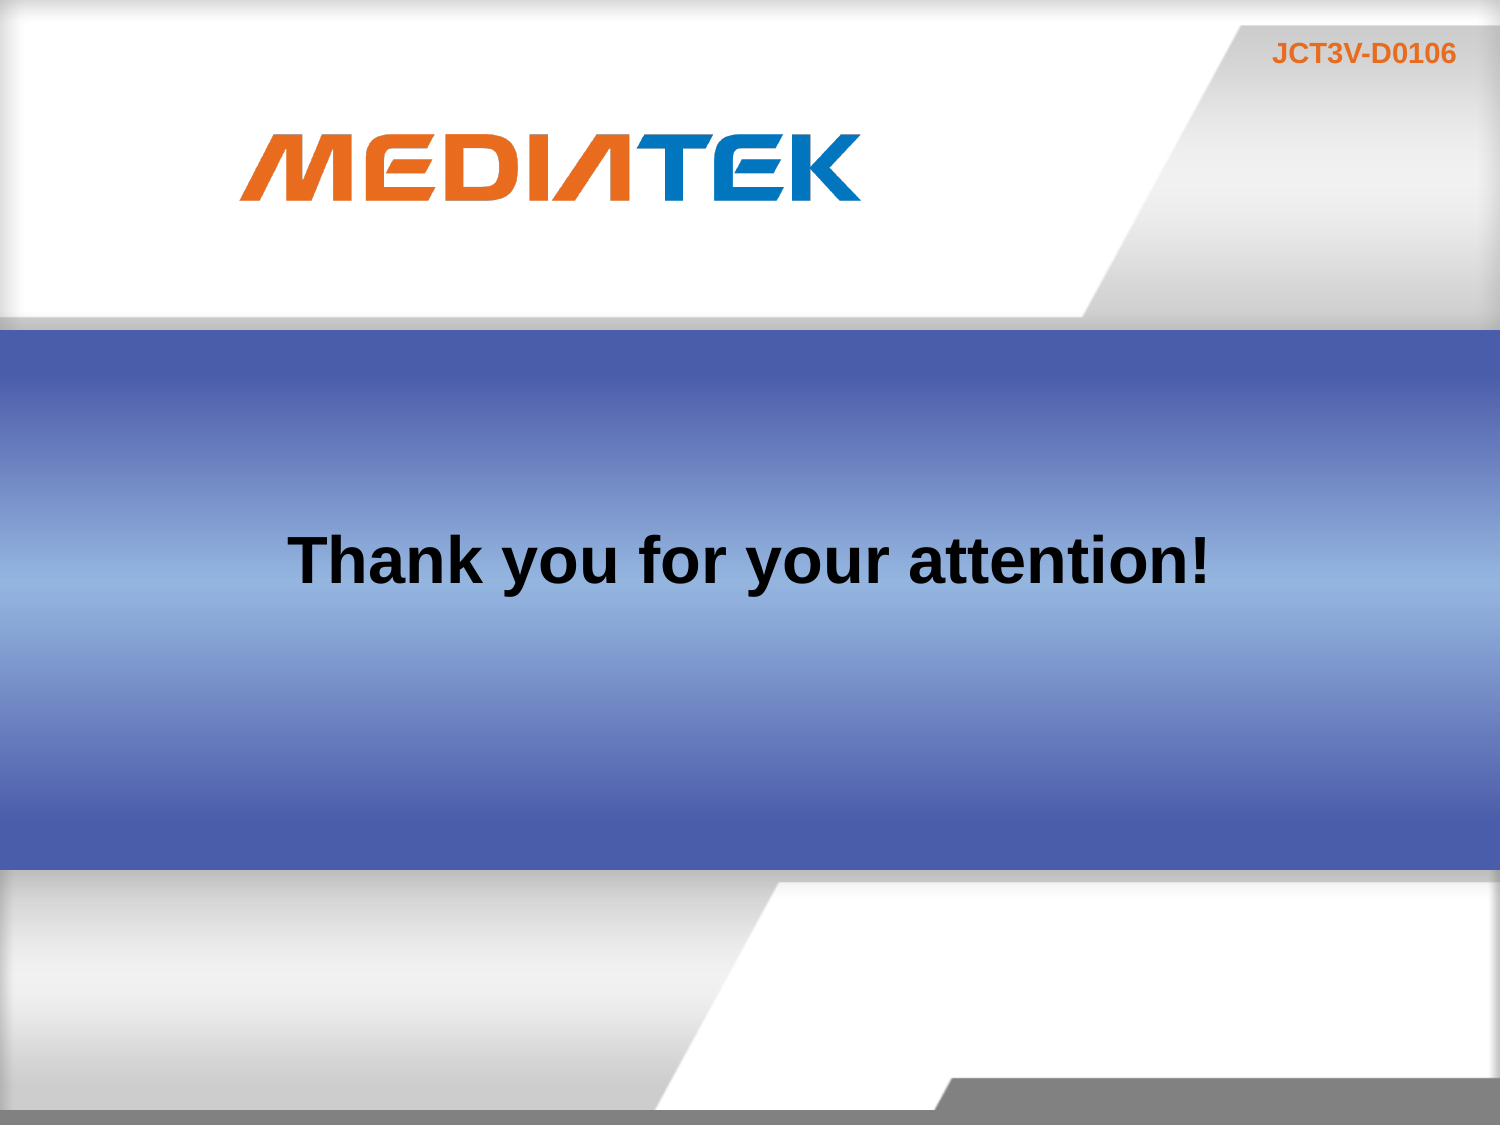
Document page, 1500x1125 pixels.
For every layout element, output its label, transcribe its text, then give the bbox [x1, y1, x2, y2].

picture [0, 0, 1500, 1125]
title Thank you for your attention! [50, 438, 1450, 676]
